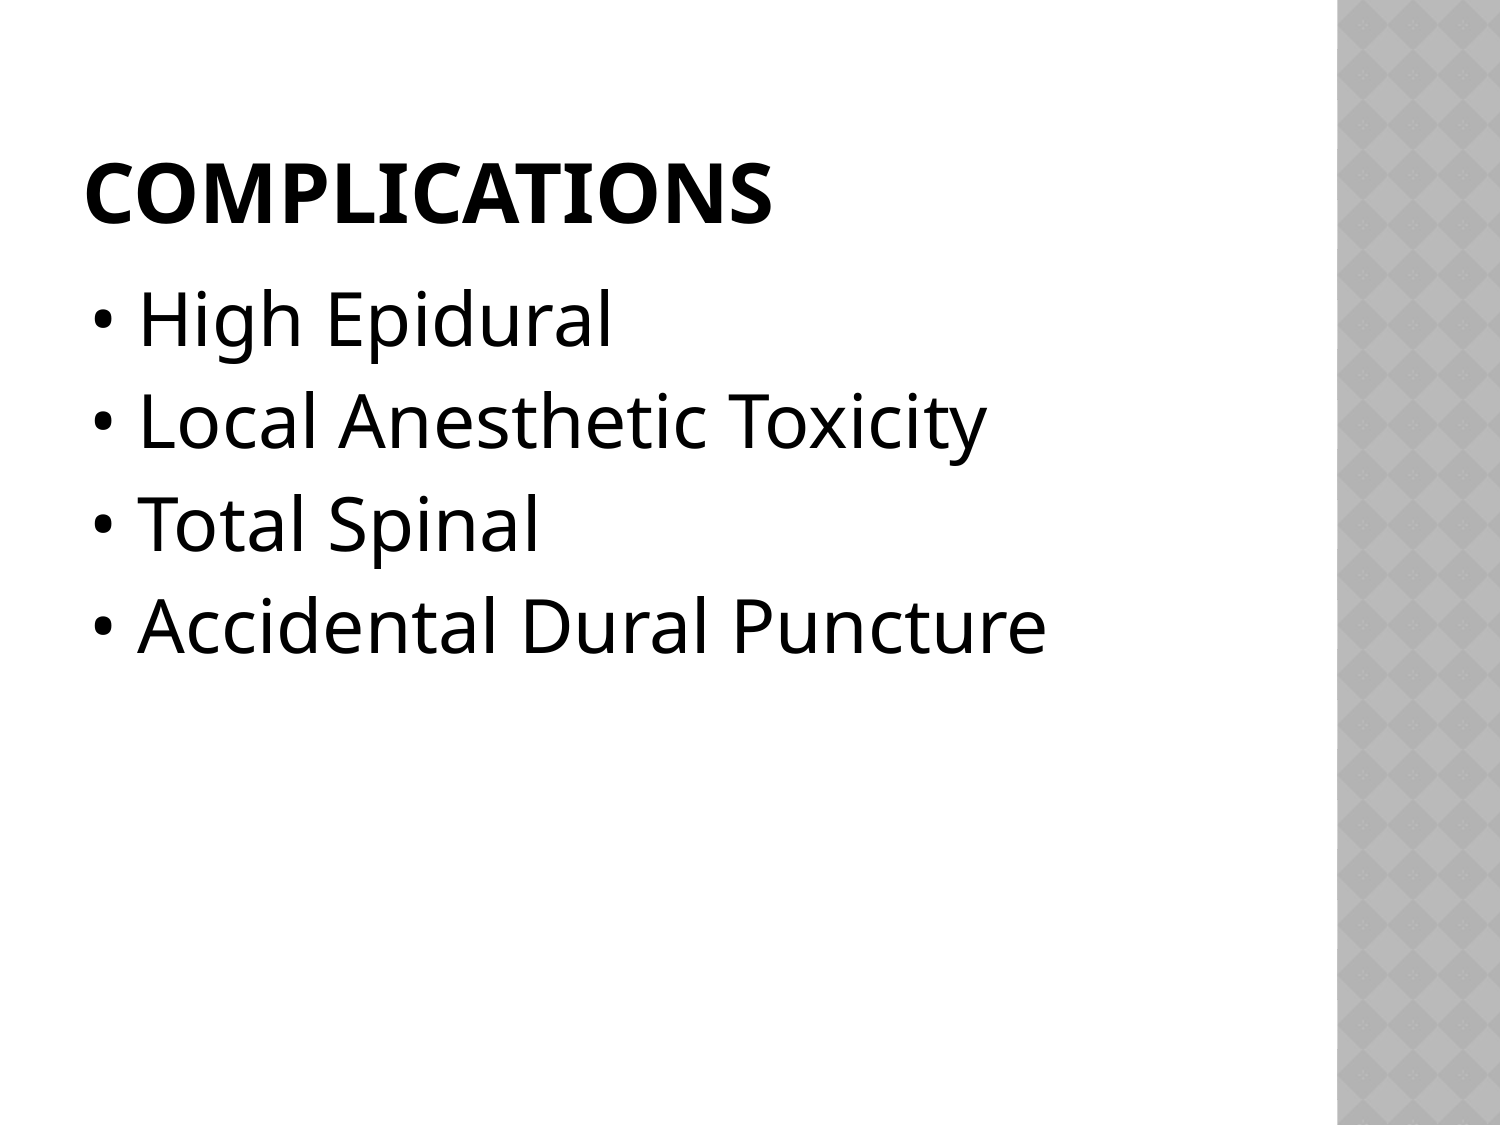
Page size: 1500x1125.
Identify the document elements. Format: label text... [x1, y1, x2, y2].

title Complications [75, 52, 1263, 240]
list • High Epidural • Local Anesthetic Toxicity • Total Spinal • Accidental Dural Puncture [75, 264, 1263, 1059]
